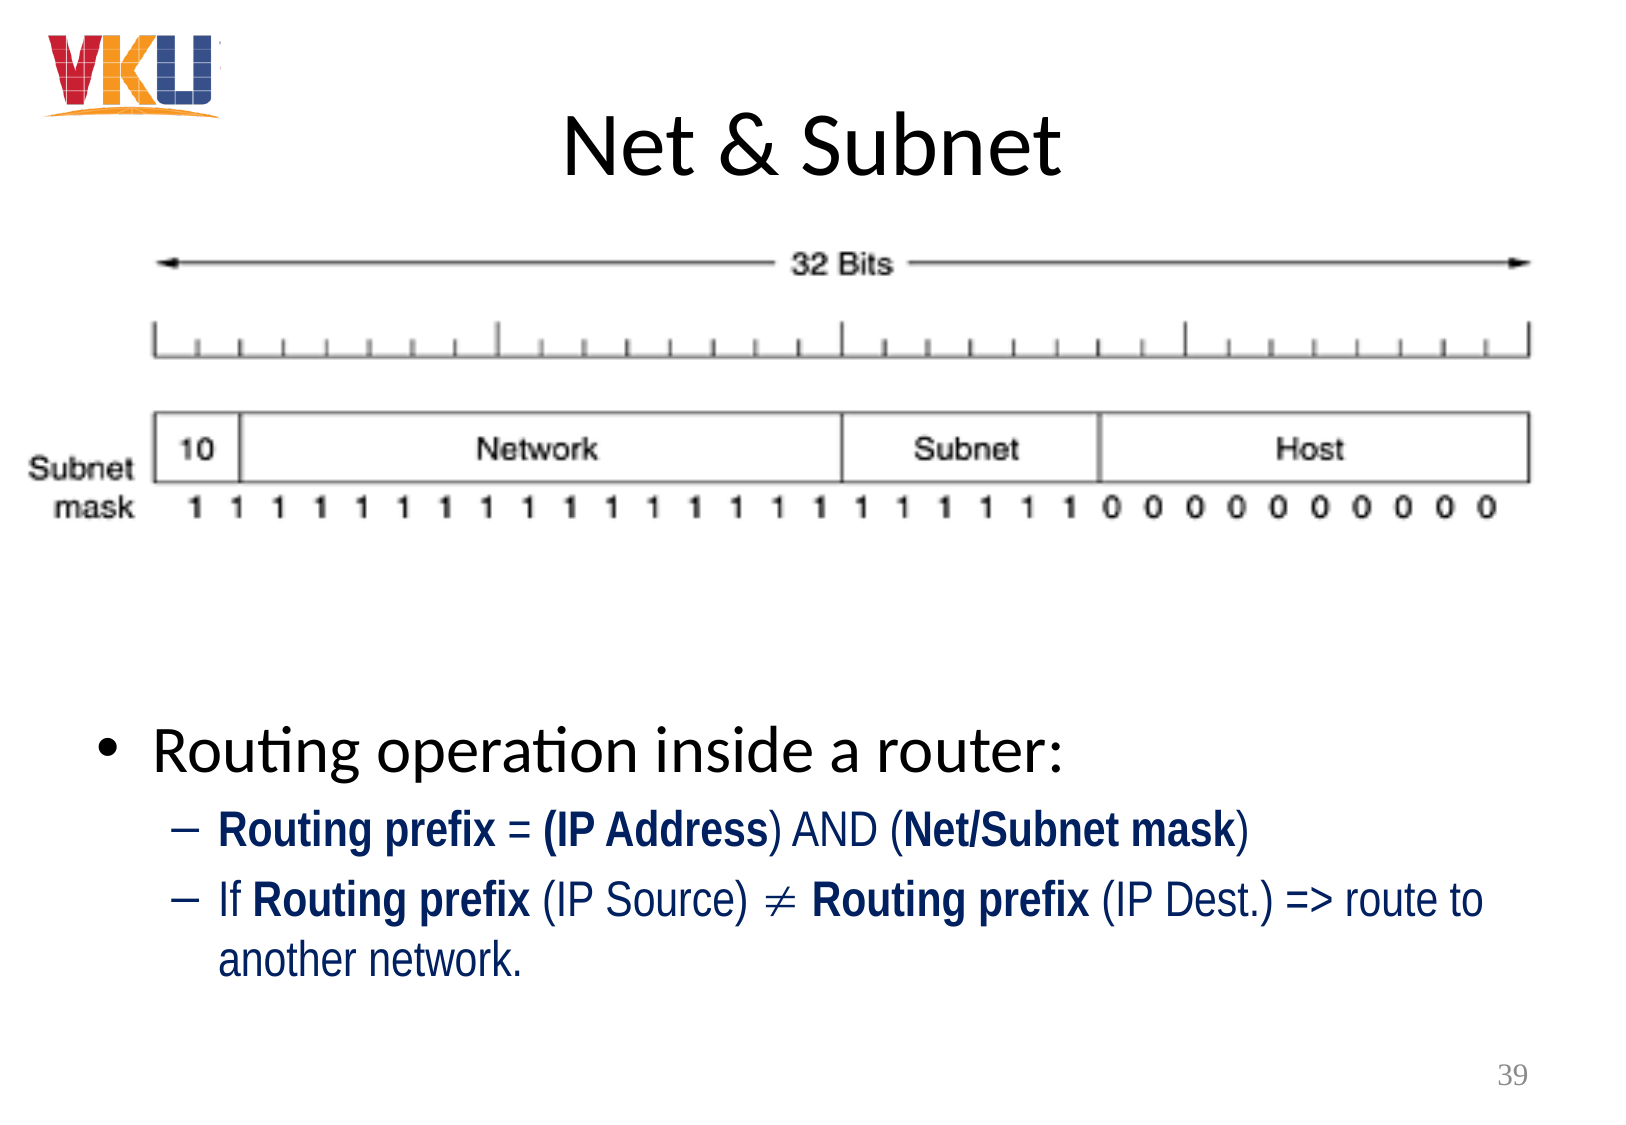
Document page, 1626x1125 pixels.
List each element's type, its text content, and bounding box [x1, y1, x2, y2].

list Routing operation inside a router: Routing prefix = (IP Address) AND (Net/Subnet mask) If Routing prefix (IP Source)  Routing prefix (IP Dest.) => route to another network. [81, 553, 1544, 1038]
picture [32, 21, 228, 129]
slide_number 39 [1164, 1042, 1544, 1103]
title Net & Subnet [81, 45, 1544, 224]
picture [7, 224, 1625, 542]
